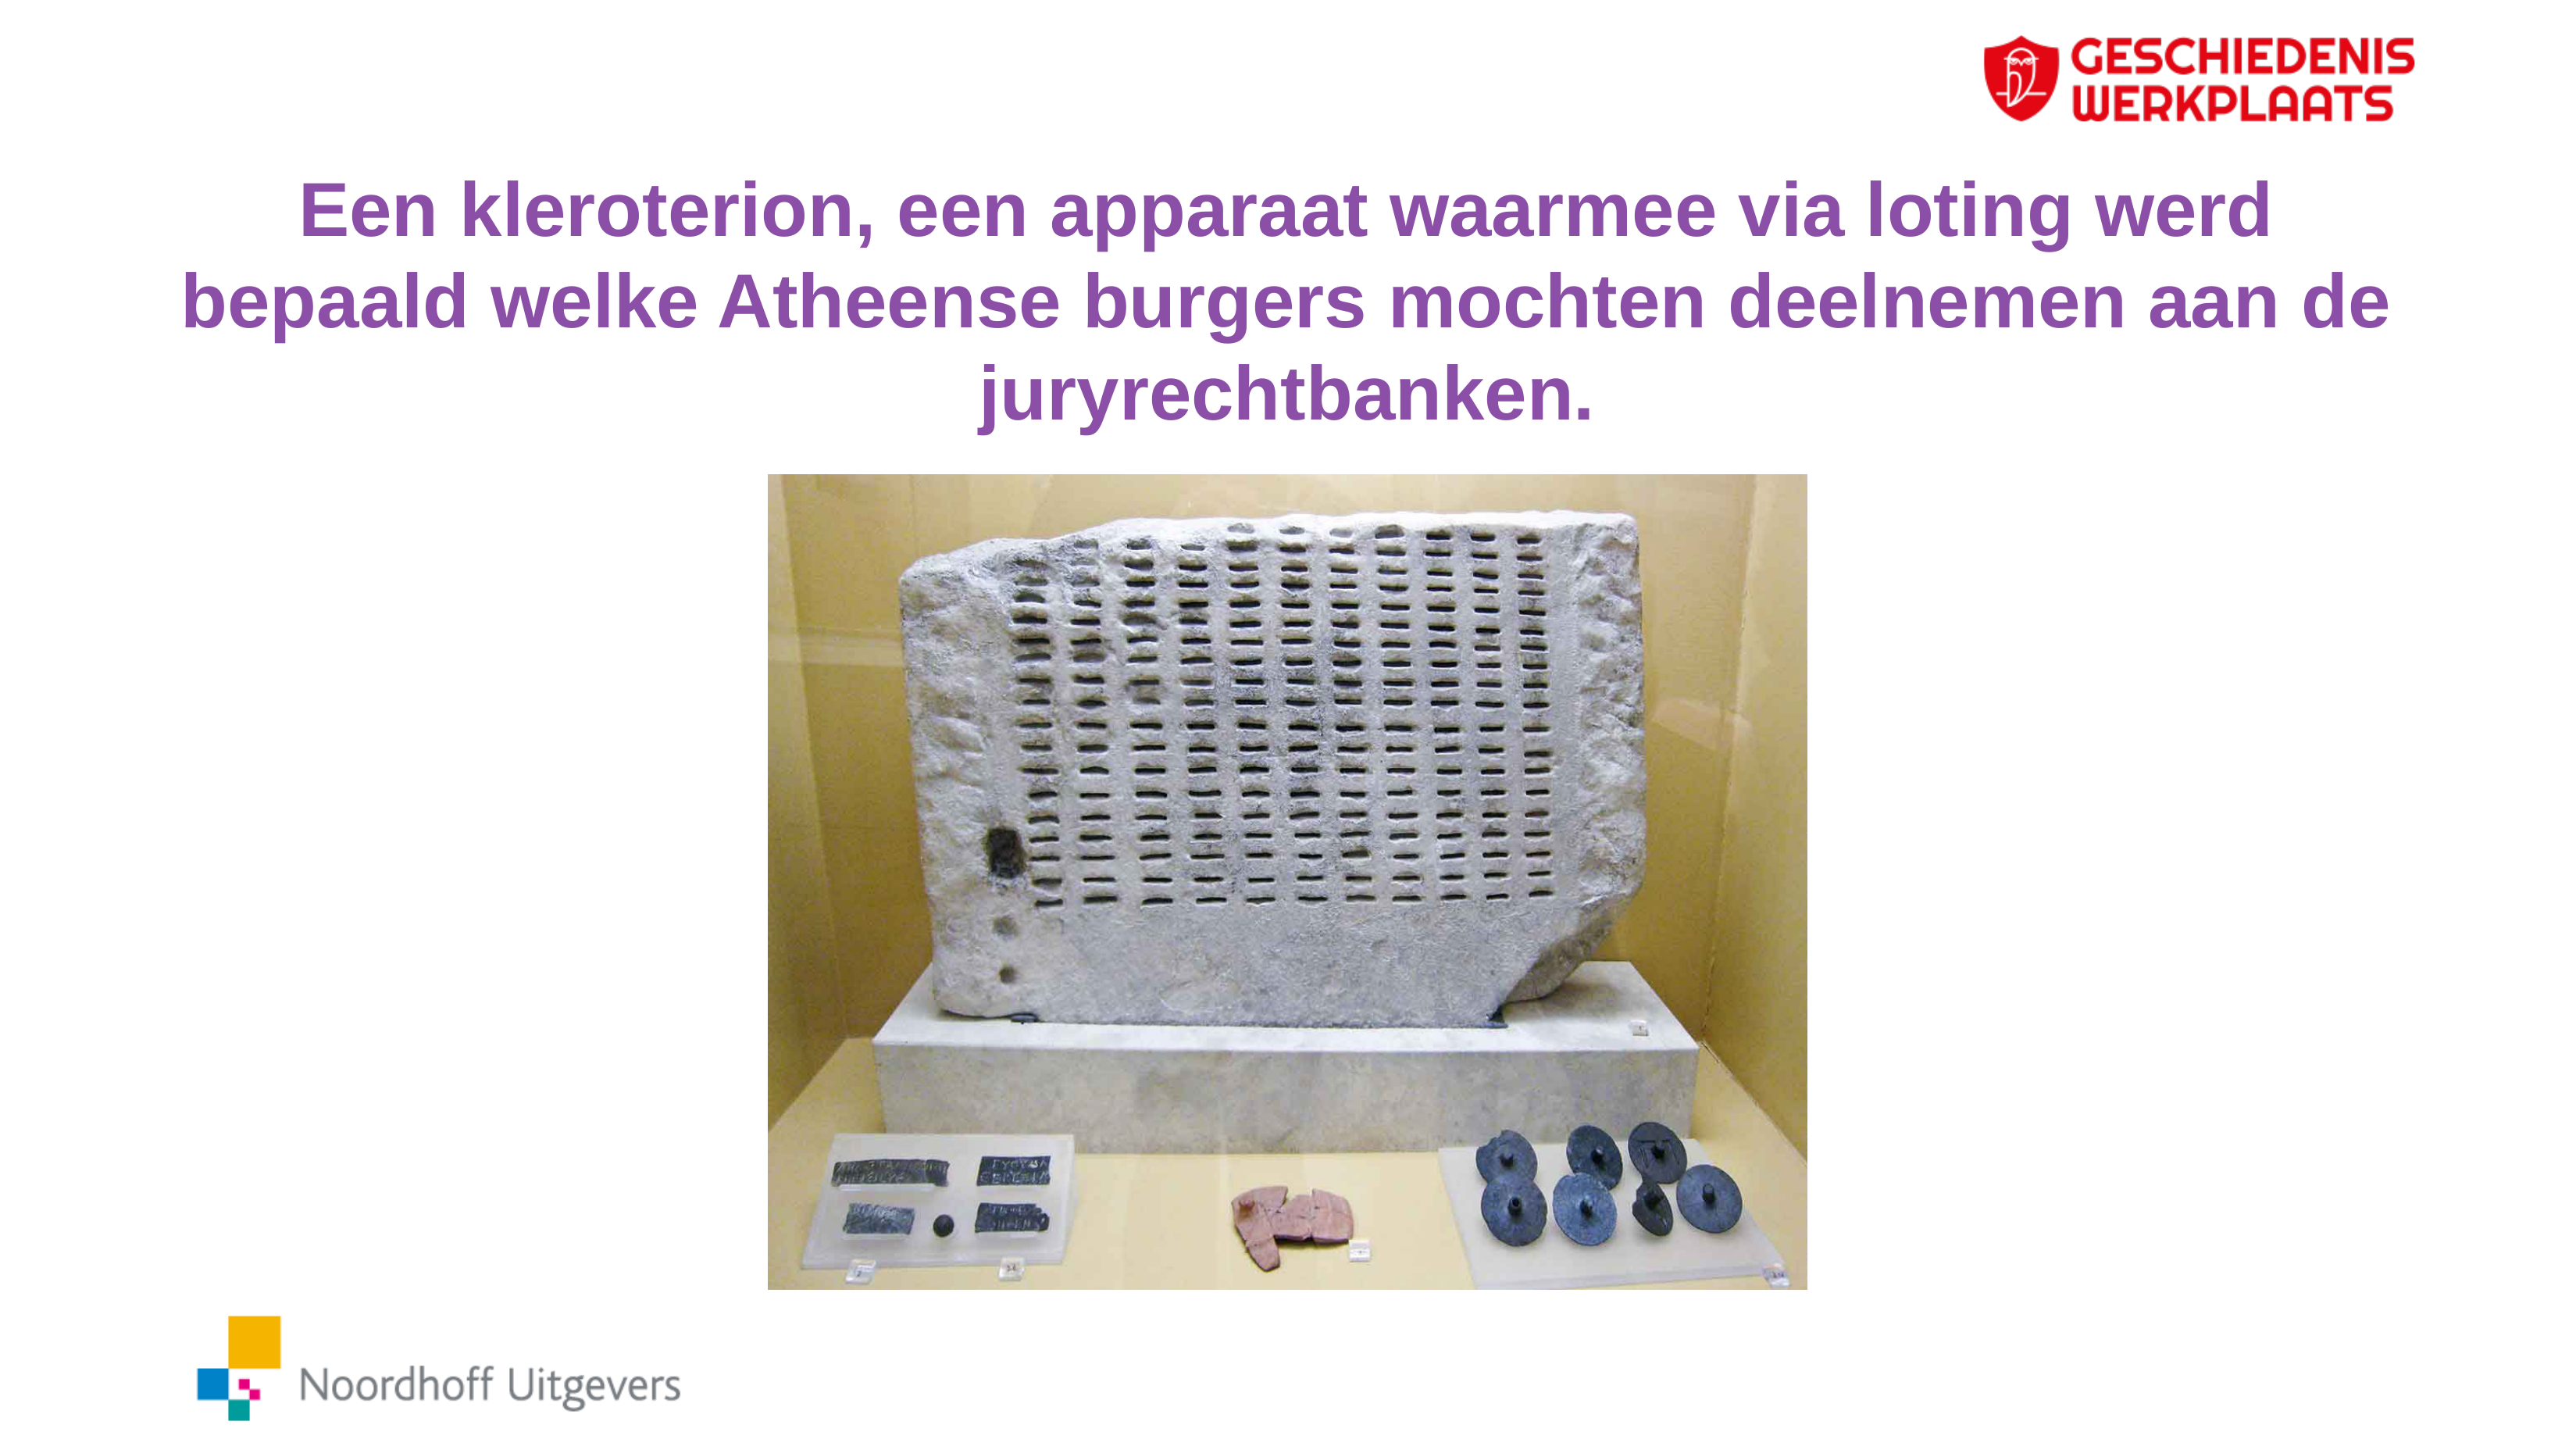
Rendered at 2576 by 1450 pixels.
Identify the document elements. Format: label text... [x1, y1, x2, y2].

title Een kleroterion, een apparaat waarmee via loting werd bepaald welke Atheense burgers mochten deelnemen aan de juryrechtbanken. [159, 159, 2416, 268]
picture [159, 474, 1807, 1449]
picture [1610, 0, 2576, 161]
